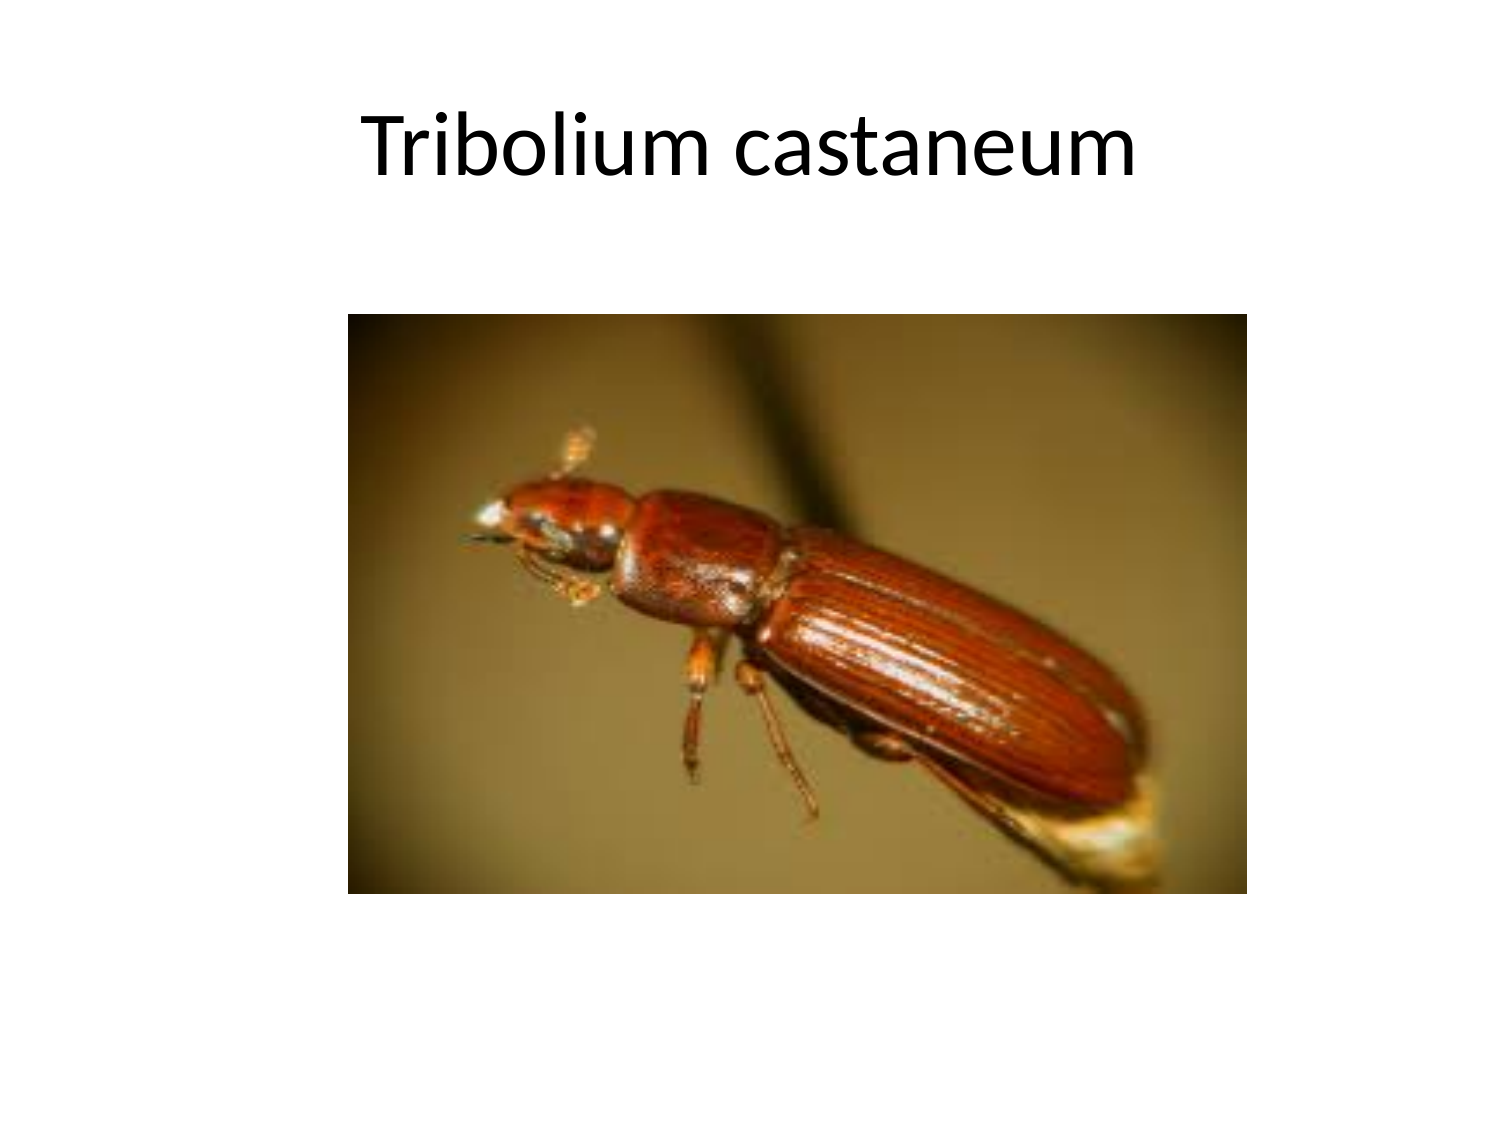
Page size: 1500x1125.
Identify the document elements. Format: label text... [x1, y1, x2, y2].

title Tribolium castaneum [75, 45, 1425, 233]
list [348, 314, 1247, 894]
